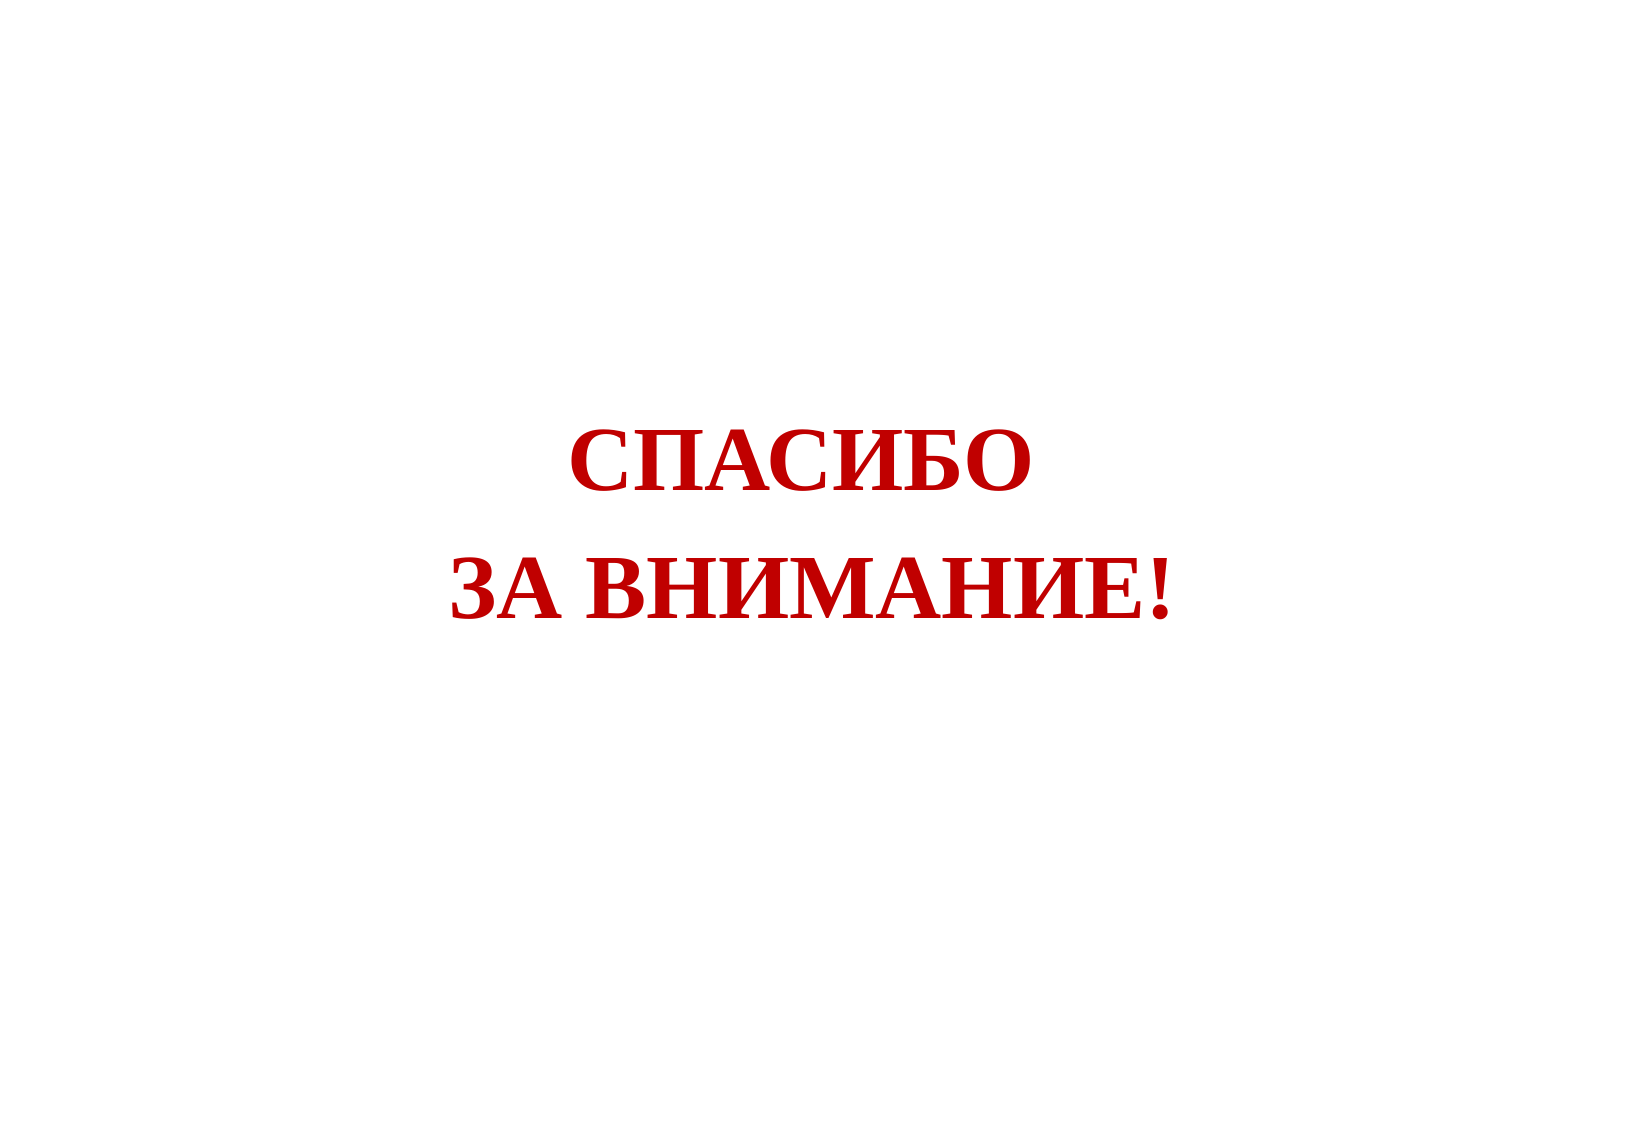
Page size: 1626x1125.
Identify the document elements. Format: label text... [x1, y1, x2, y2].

list СПАСИБО ЗА ВНИМАНИЕ! [81, 262, 1544, 1005]
